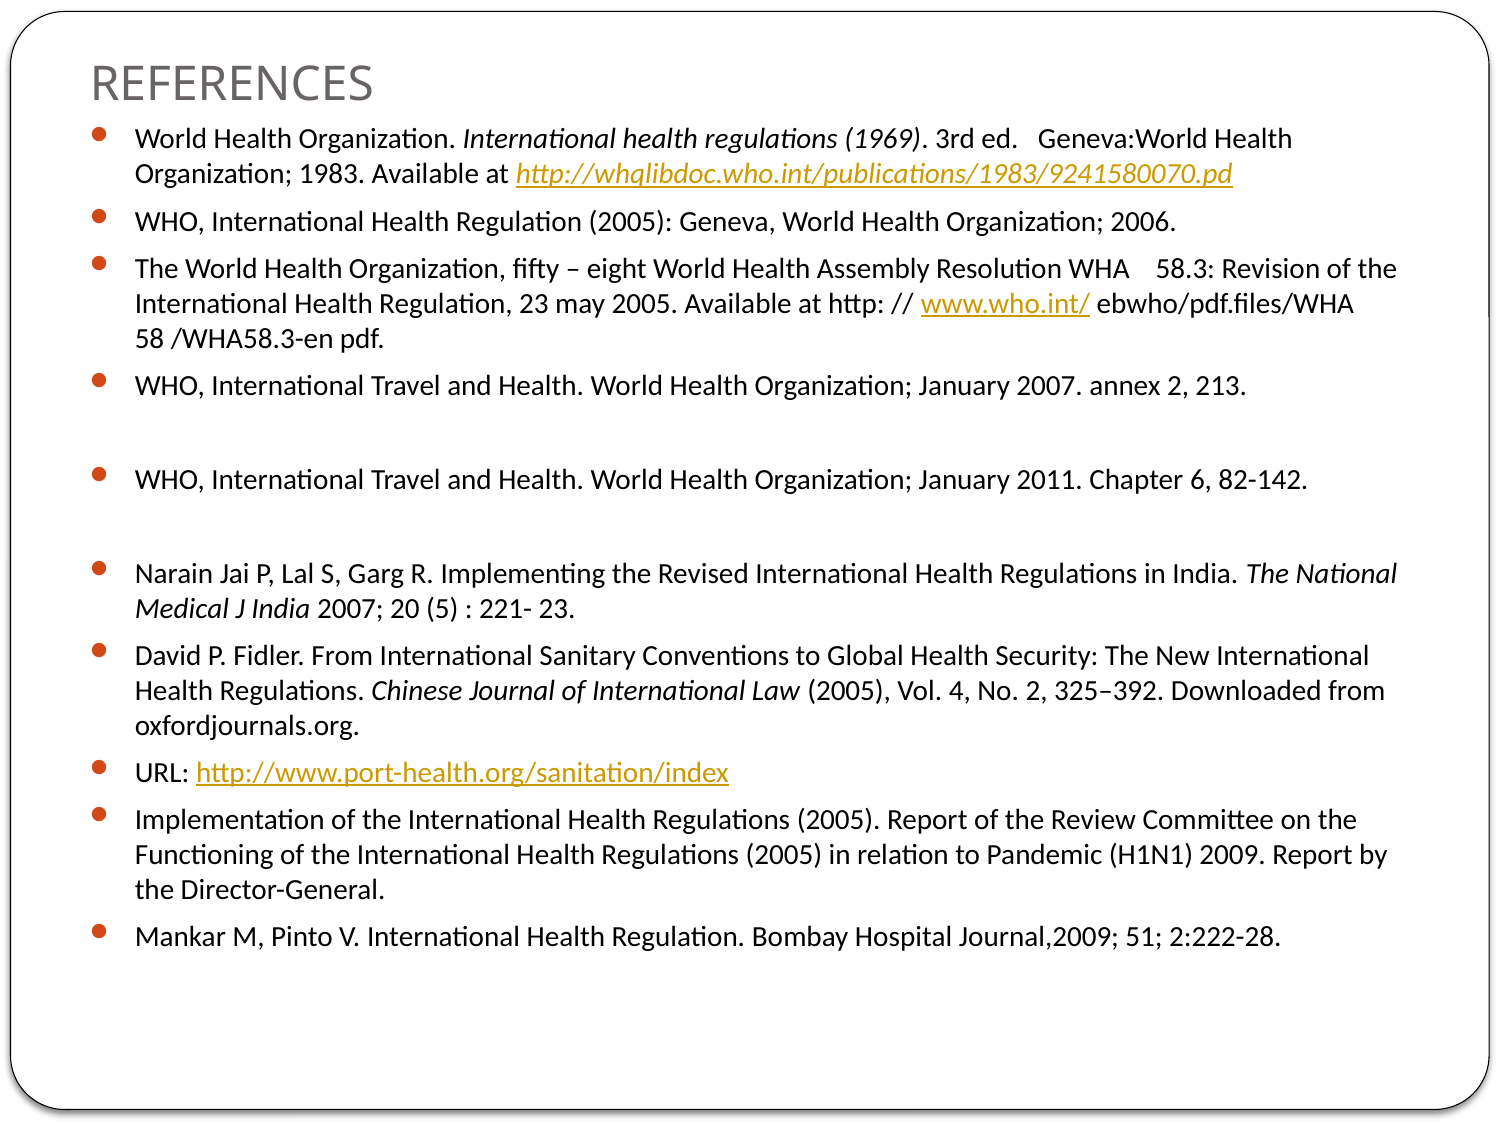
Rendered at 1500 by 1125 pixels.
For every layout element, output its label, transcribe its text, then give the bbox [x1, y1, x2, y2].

list World Health Organization. International health regulations (1969). 3rd ed. Geneva:World Health Organization; 1983. Available at http://whqlibdoc.who.int/publications/1983/9241580070.pd WHO, International Health Regulation (2005): Geneva, World Health Organization; 2006. The World Health Organization, fifty – eight World Health Assembly Resolution WHA 58.3: Revision of the International Health Regulation, 23 may 2005. Available at http: // www.who.int/ ebwho/pdf.files/WHA 58 /WHA58.3-en pdf. WHO, International Travel and Health. World Health Organization; January 2007. annex 2, 213. WHO, International Travel and Health. World Health Organization; January 2011. Chapter 6, 82-142. Narain Jai P, Lal S, Garg R. Implementing the Revised International Health Regulations in India. The National Medical J India 2007; 20 (5) : 221- 23. David P. Fidler. From International Sanitary Conventions to Global Health Security: The New International Health Regulations. Chinese Journal of International Law (2005), Vol. 4, No. 2, 325–392. Downloaded from oxfordjournals.org. URL: http://www.port-health.org/sanitation/index Implementation of the International Health Regulations (2005). Report of the Review Committee on the Functioning of the International Health Regulations (2005) in relation to Pandemic (H1N1) 2009. Report by the Director-General. Mankar M, Pinto V. International Health Regulation. Bombay Hospital Journal,2009; 51; 2:222-28. [75, 112, 1425, 1005]
title REFERENCES [75, 45, 1425, 112]
